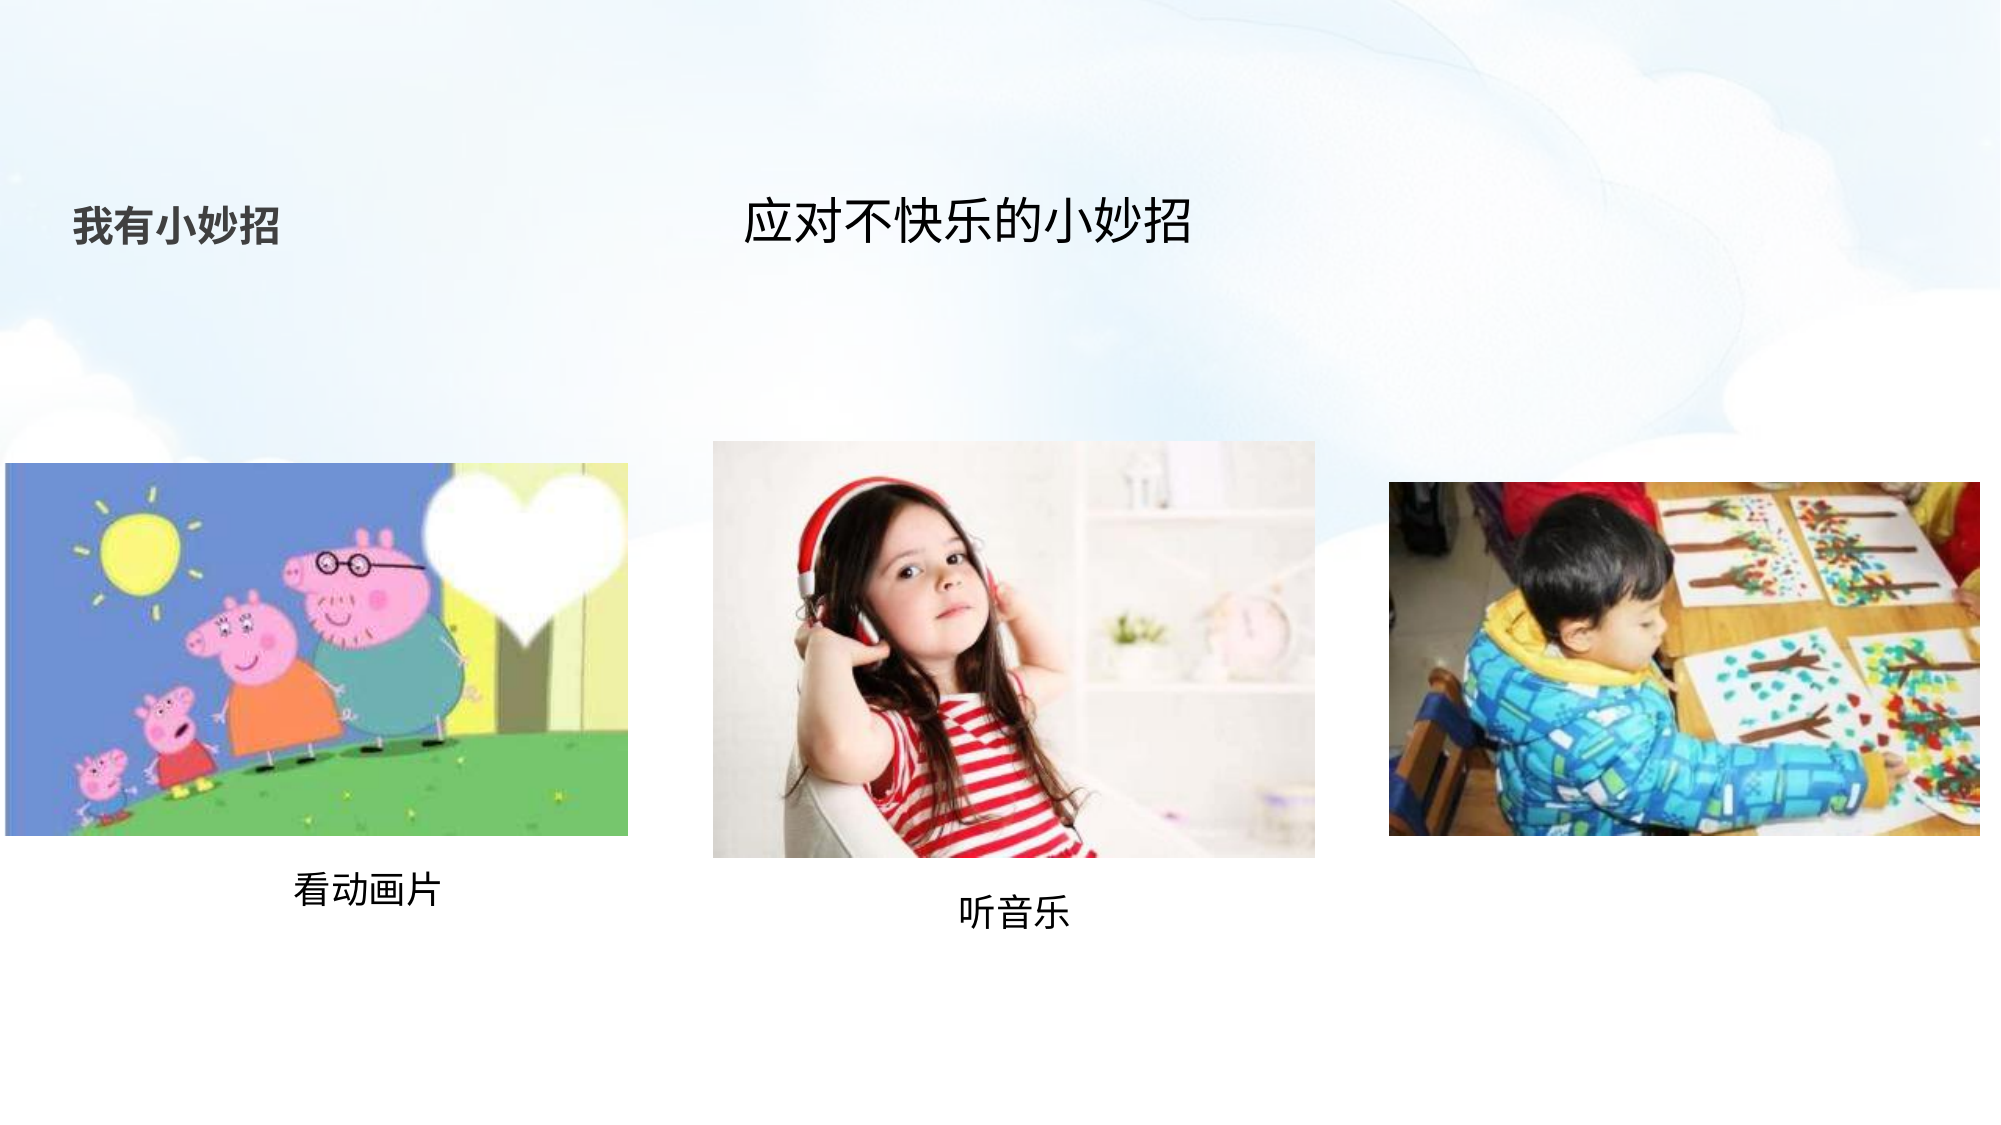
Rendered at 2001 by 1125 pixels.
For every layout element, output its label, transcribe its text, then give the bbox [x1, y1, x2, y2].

text_box 我有小妙招 [57, 192, 296, 257]
text_box 应对不快乐的小妙招 [728, 182, 1300, 257]
picture [4, 463, 628, 836]
picture [1389, 481, 1980, 836]
text_box 看动画片 [278, 858, 460, 918]
picture [713, 441, 1315, 858]
text_box 听音乐 [944, 881, 1300, 942]
